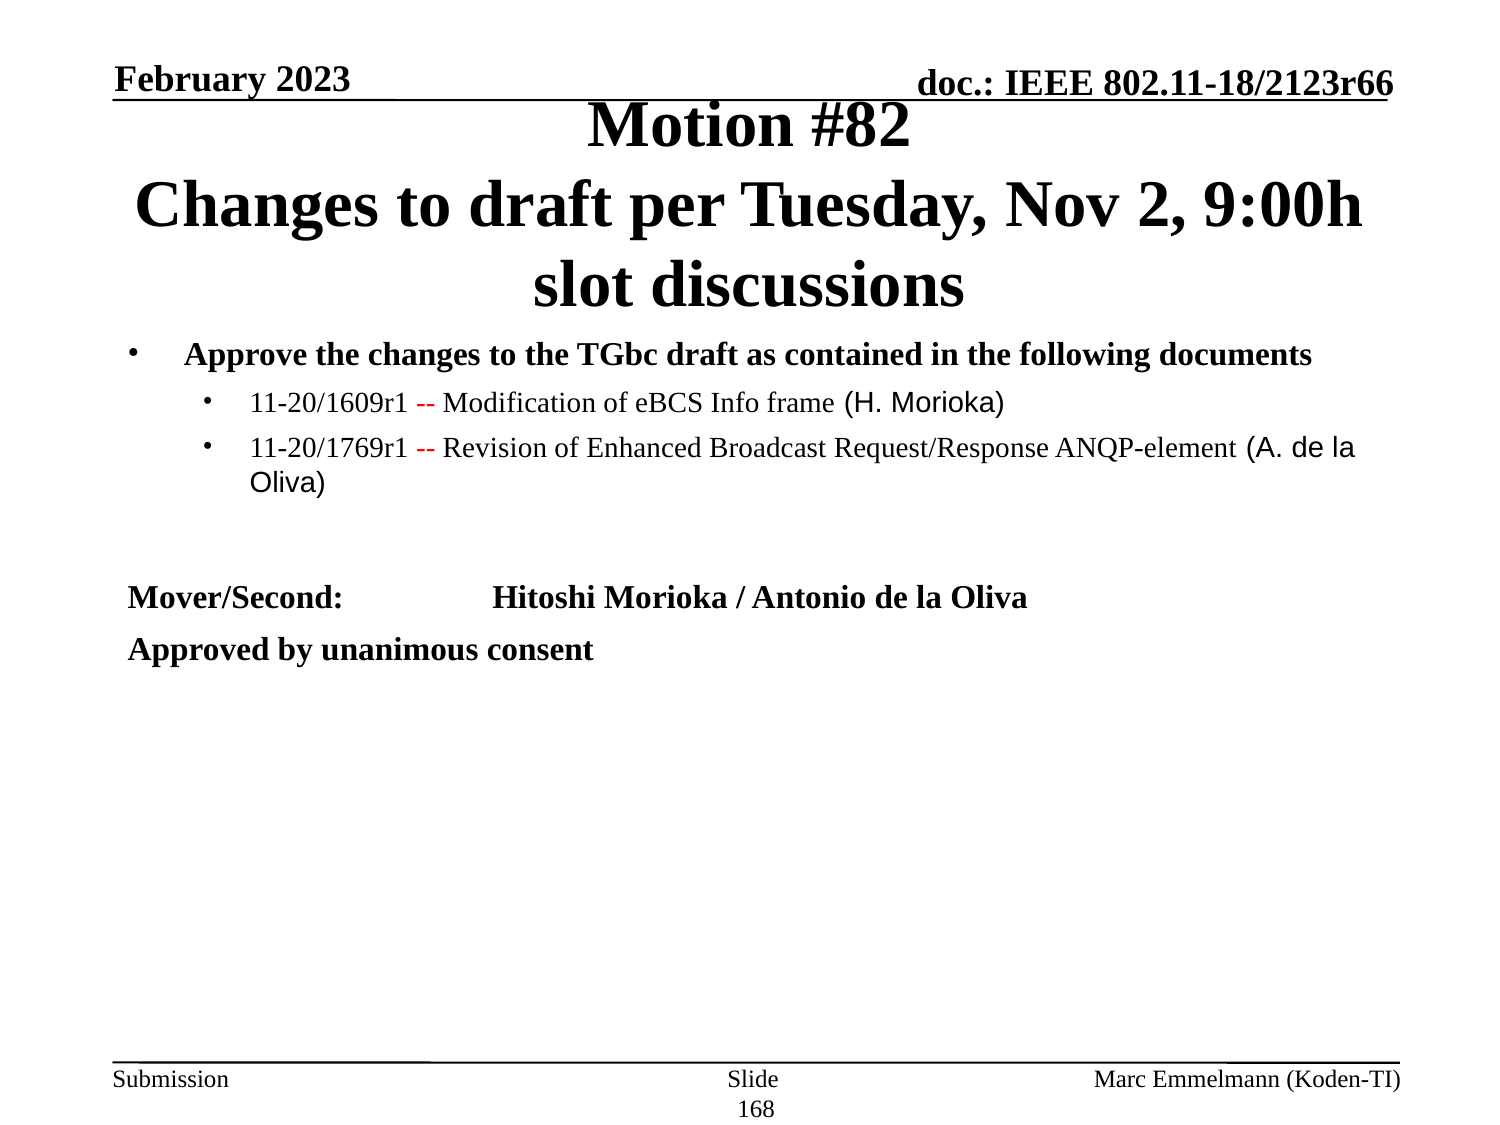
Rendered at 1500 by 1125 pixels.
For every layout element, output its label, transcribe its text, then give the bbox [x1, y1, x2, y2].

footer Marc Emmelmann (Koden-TI) [878, 1061, 1402, 1093]
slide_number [114, 54, 423, 100]
slide_number Slide 168 [712, 1061, 800, 1123]
list Approve the changes to the TGbc draft as contained in the following documents 11-20/1609r1 -- Modification of eBCS Info frame (H. Morioka) 11-20/1769r1 -- Revision of Enhanced Broadcast Request/Response ANQP-element (A. de la Oliva) Mover/Second: Hitoshi Morioka / Antonio de la Oliva Approved by unanimous consent [112, 324, 1388, 1000]
title Motion #82 Changes to draft per Tuesday, Nov 2, 9:00h slot discussions [112, 112, 1388, 288]
